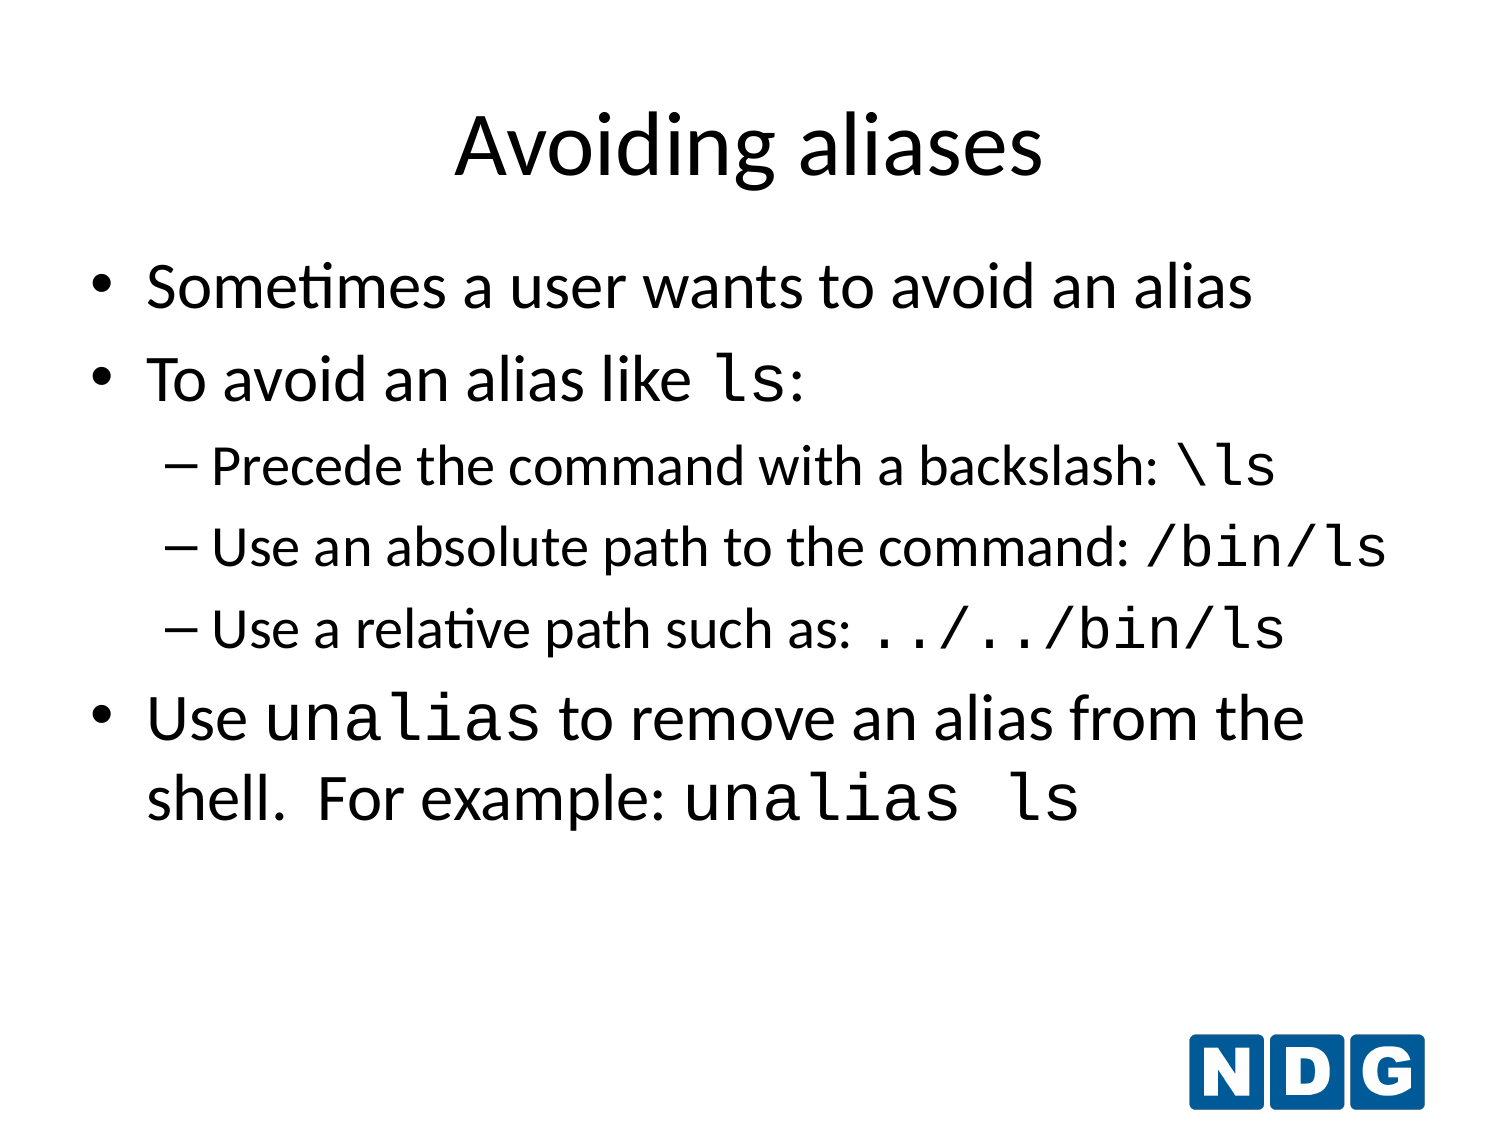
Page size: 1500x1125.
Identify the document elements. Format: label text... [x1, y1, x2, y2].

list Sometimes a user wants to avoid an alias To avoid an alias like ls: Precede the command with a backslash: \ls Use an absolute path to the command: /bin/ls Use a relative path such as: ../../bin/ls Use unalias to remove an alias from the shell. For example: unalias ls [74, 234, 1426, 978]
title Avoiding aliases [74, 44, 1426, 233]
picture [1189, 1034, 1425, 1110]
